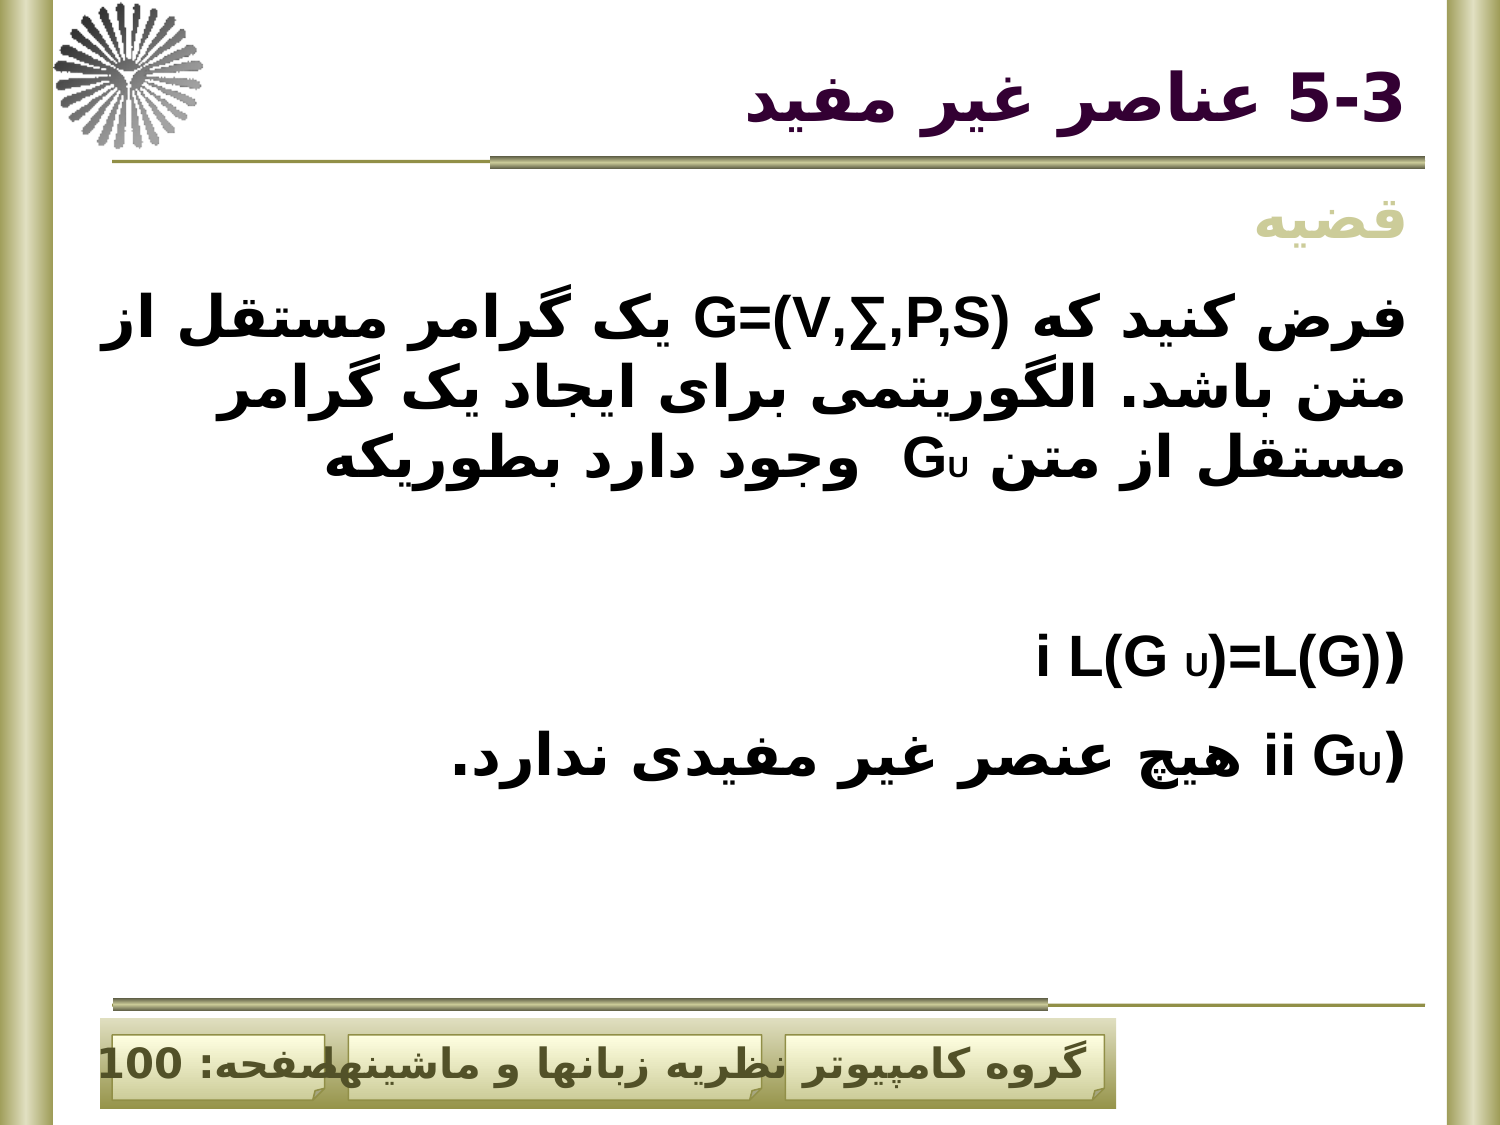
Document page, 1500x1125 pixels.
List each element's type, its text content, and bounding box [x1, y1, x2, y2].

title 5-3 عناصر غیر مفید [147, 42, 1423, 147]
text_box قضیه فرض کنید که G=(V,∑,P,S) یک گرامر مستقل از متن باشد. الگوریتمی برای ایجاد یک گرامر مستقل از متن GU وجود دارد بطوریکه (i L(G U)=L(G) (ii GU هیچ عنصر غیر مفیدی ندارد. [64, 172, 1424, 795]
